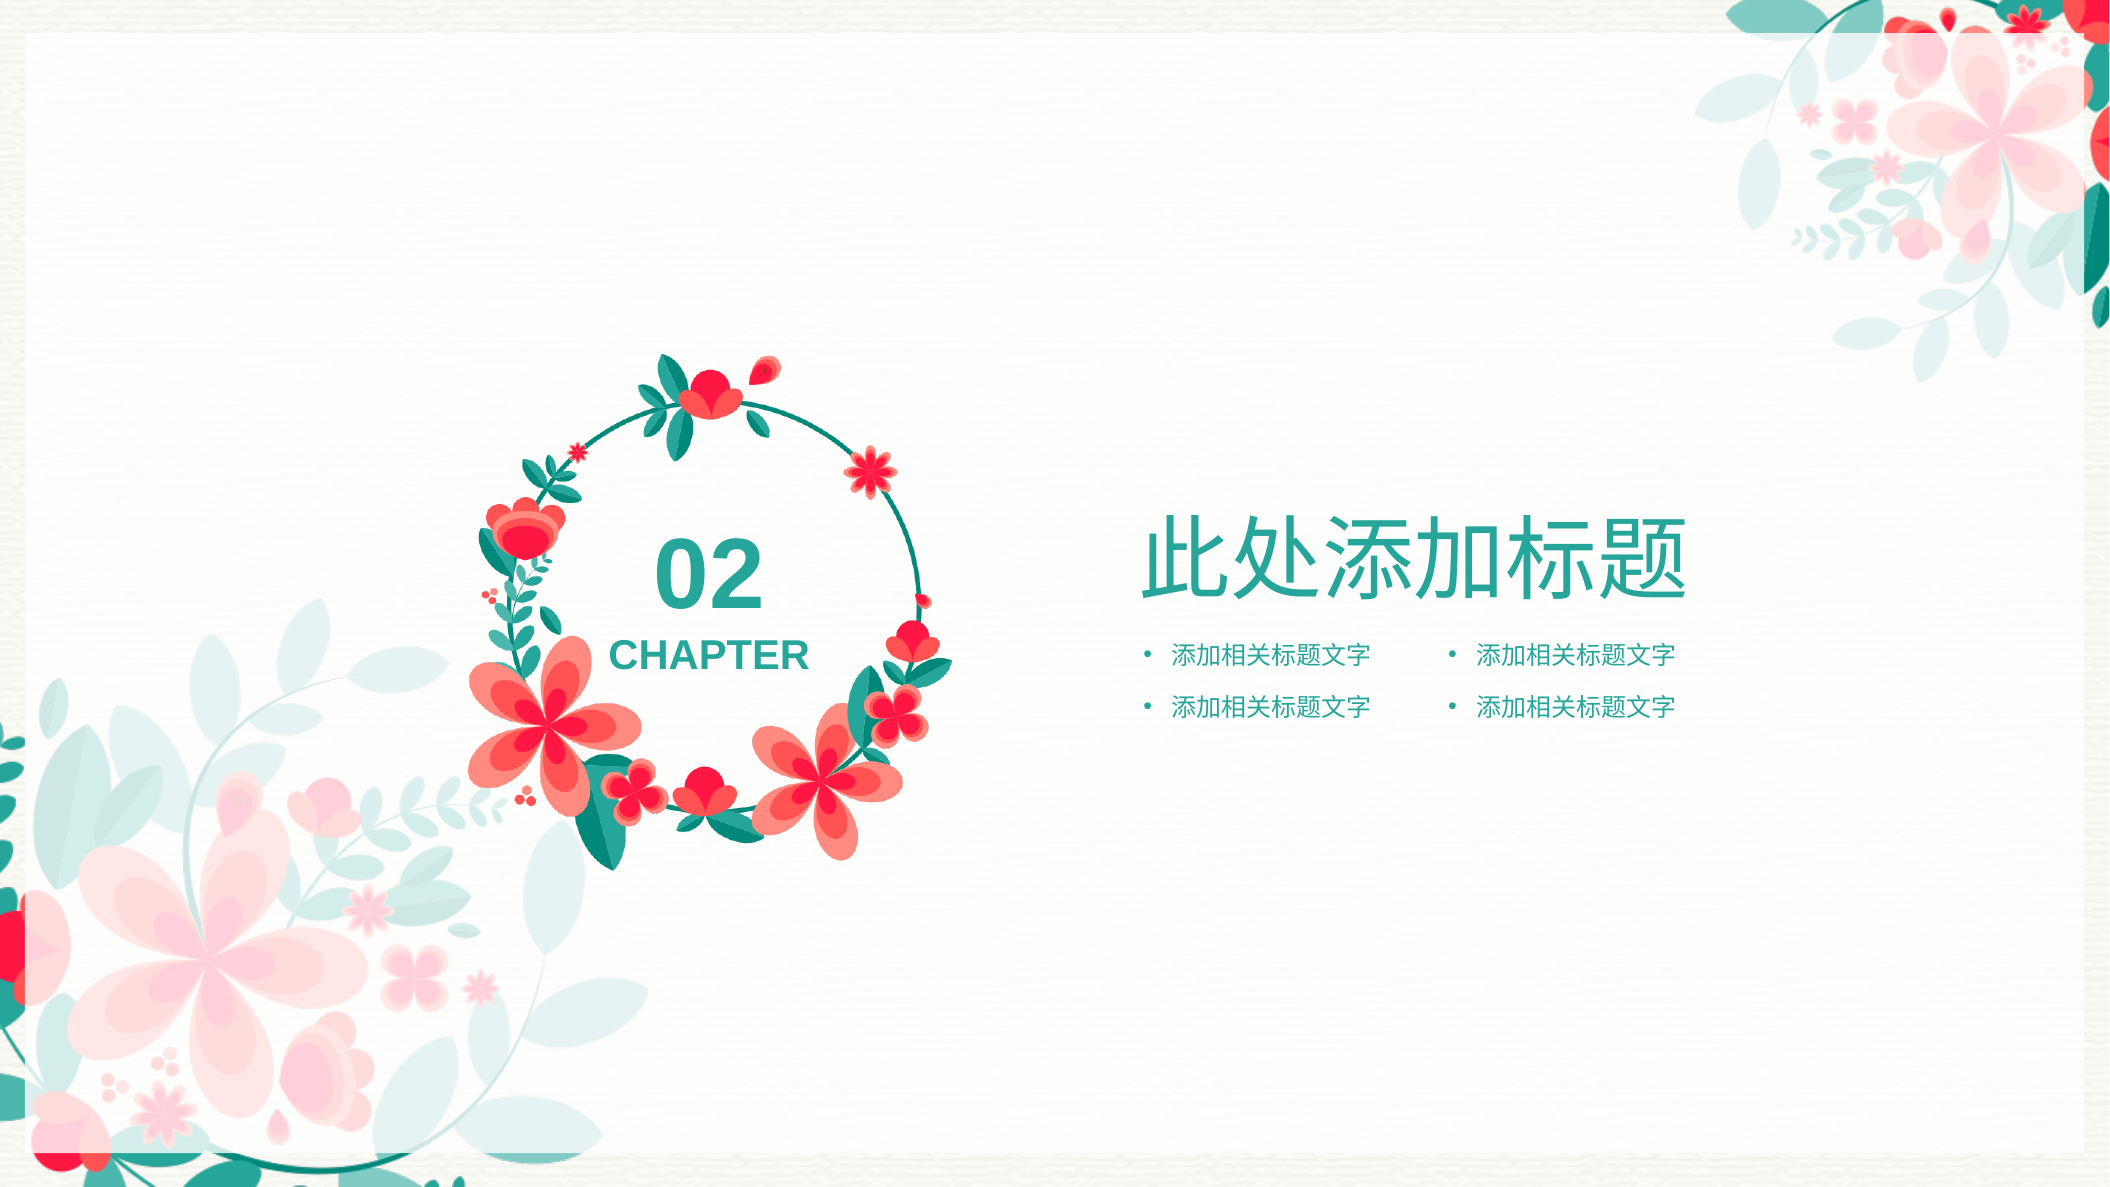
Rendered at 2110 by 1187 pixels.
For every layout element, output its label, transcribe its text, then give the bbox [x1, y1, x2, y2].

text_box 此处添加标题 [1138, 500, 1773, 611]
text_box 添加相关标题文字 [1433, 683, 1692, 729]
picture [0, 0, 2110, 1187]
text_box 添加相关标题文字 [1128, 631, 1387, 677]
text_box 添加相关标题文字 [1433, 631, 1692, 677]
text_box 添加相关标题文字 [1128, 683, 1387, 729]
